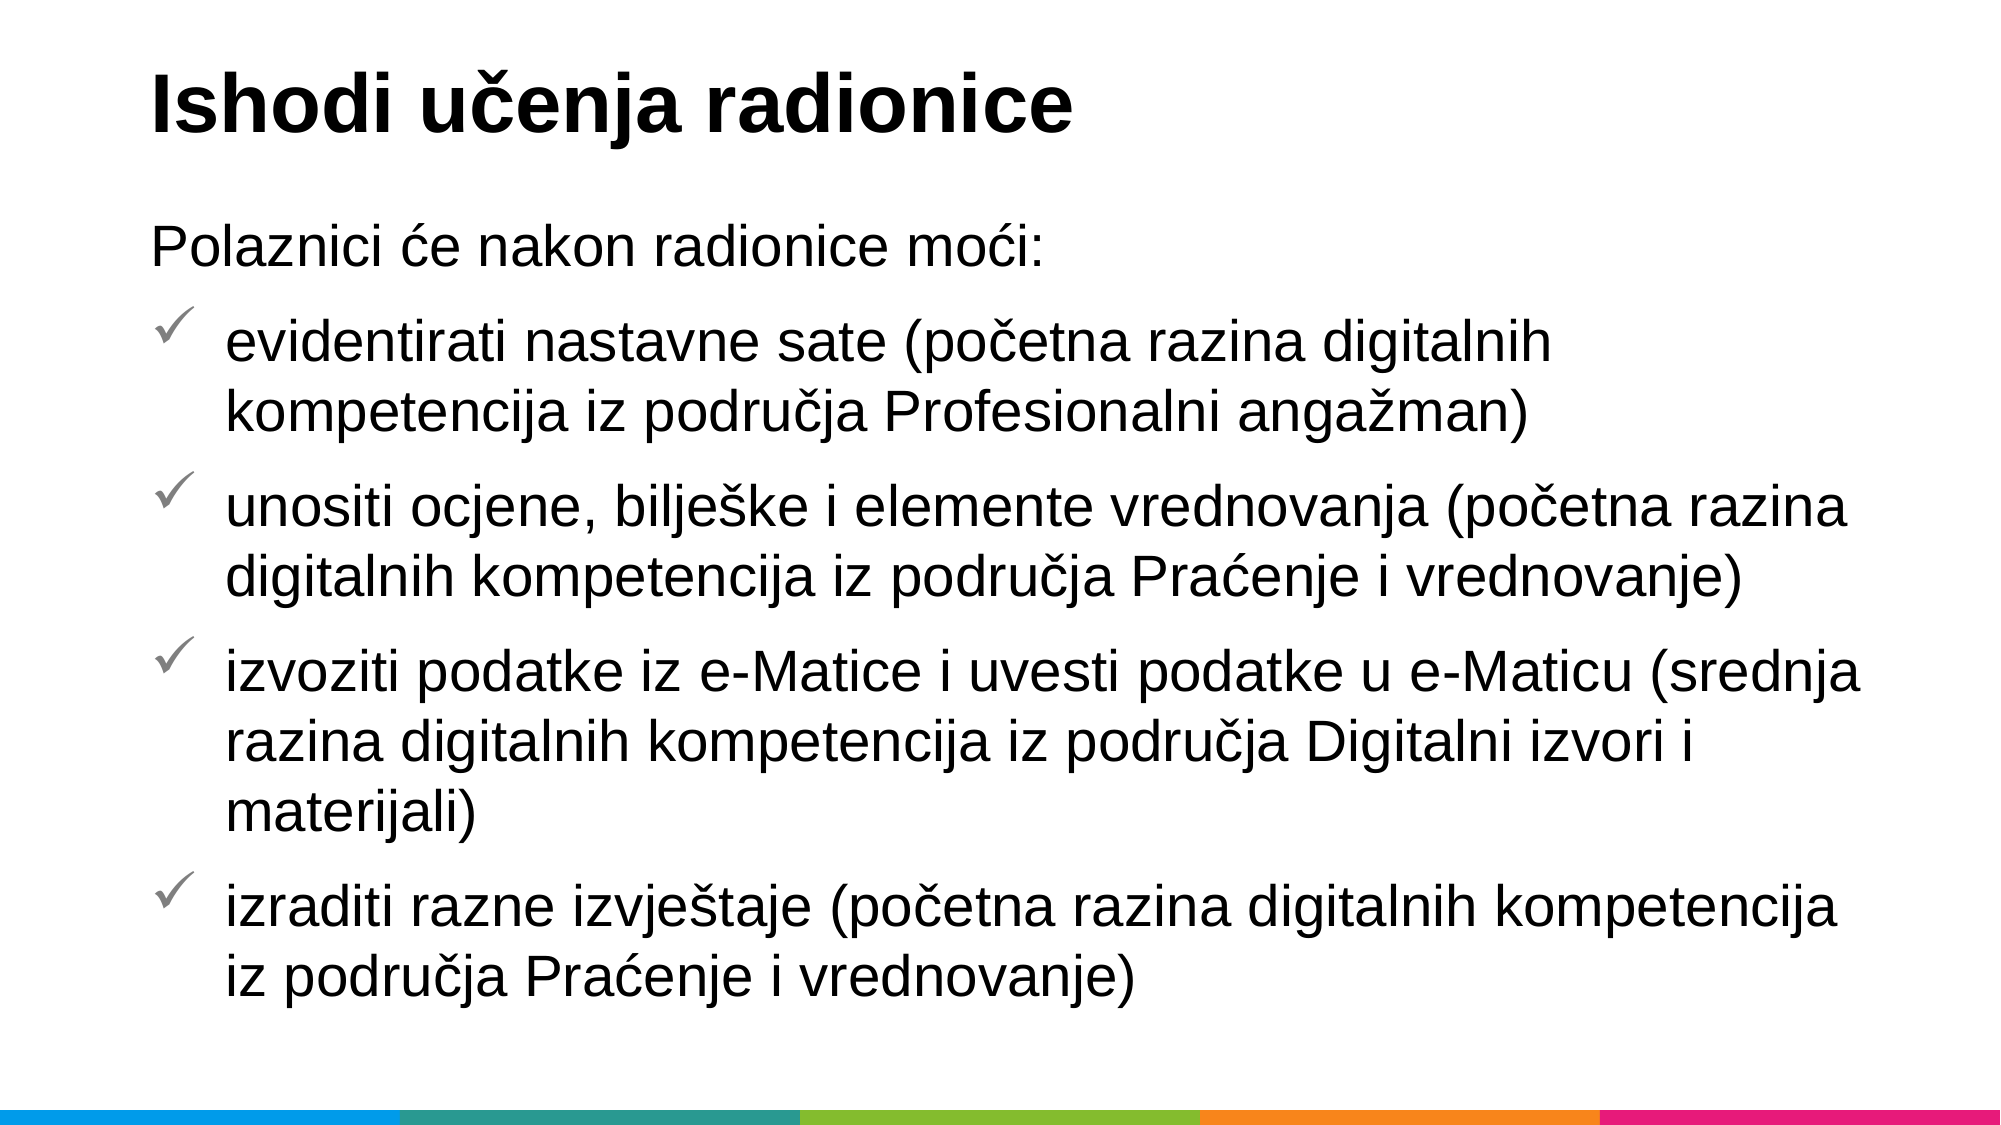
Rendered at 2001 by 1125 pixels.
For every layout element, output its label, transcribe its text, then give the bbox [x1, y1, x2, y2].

text_box Polaznici će nakon radionice moći: evidentirati nastavne sate (početna razina digitalnih kompetencija iz područja Profesionalni angažman) unositi ocjene, bilješke i elemente vrednovanja (početna razina digitalnih kompetencija iz područja Praćenje i vrednovanje) izvoziti podatke iz e-Matice i uvesti podatke u e-Maticu (srednja razina digitalnih kompetencija iz područja Digitalni izvori i materijali) izraditi razne izvještaje (početna razina digitalnih kompetencija iz područja Praćenje i vrednovanje) [135, 200, 1907, 1098]
text_box Ishodi učenja radionice [135, 42, 1524, 157]
